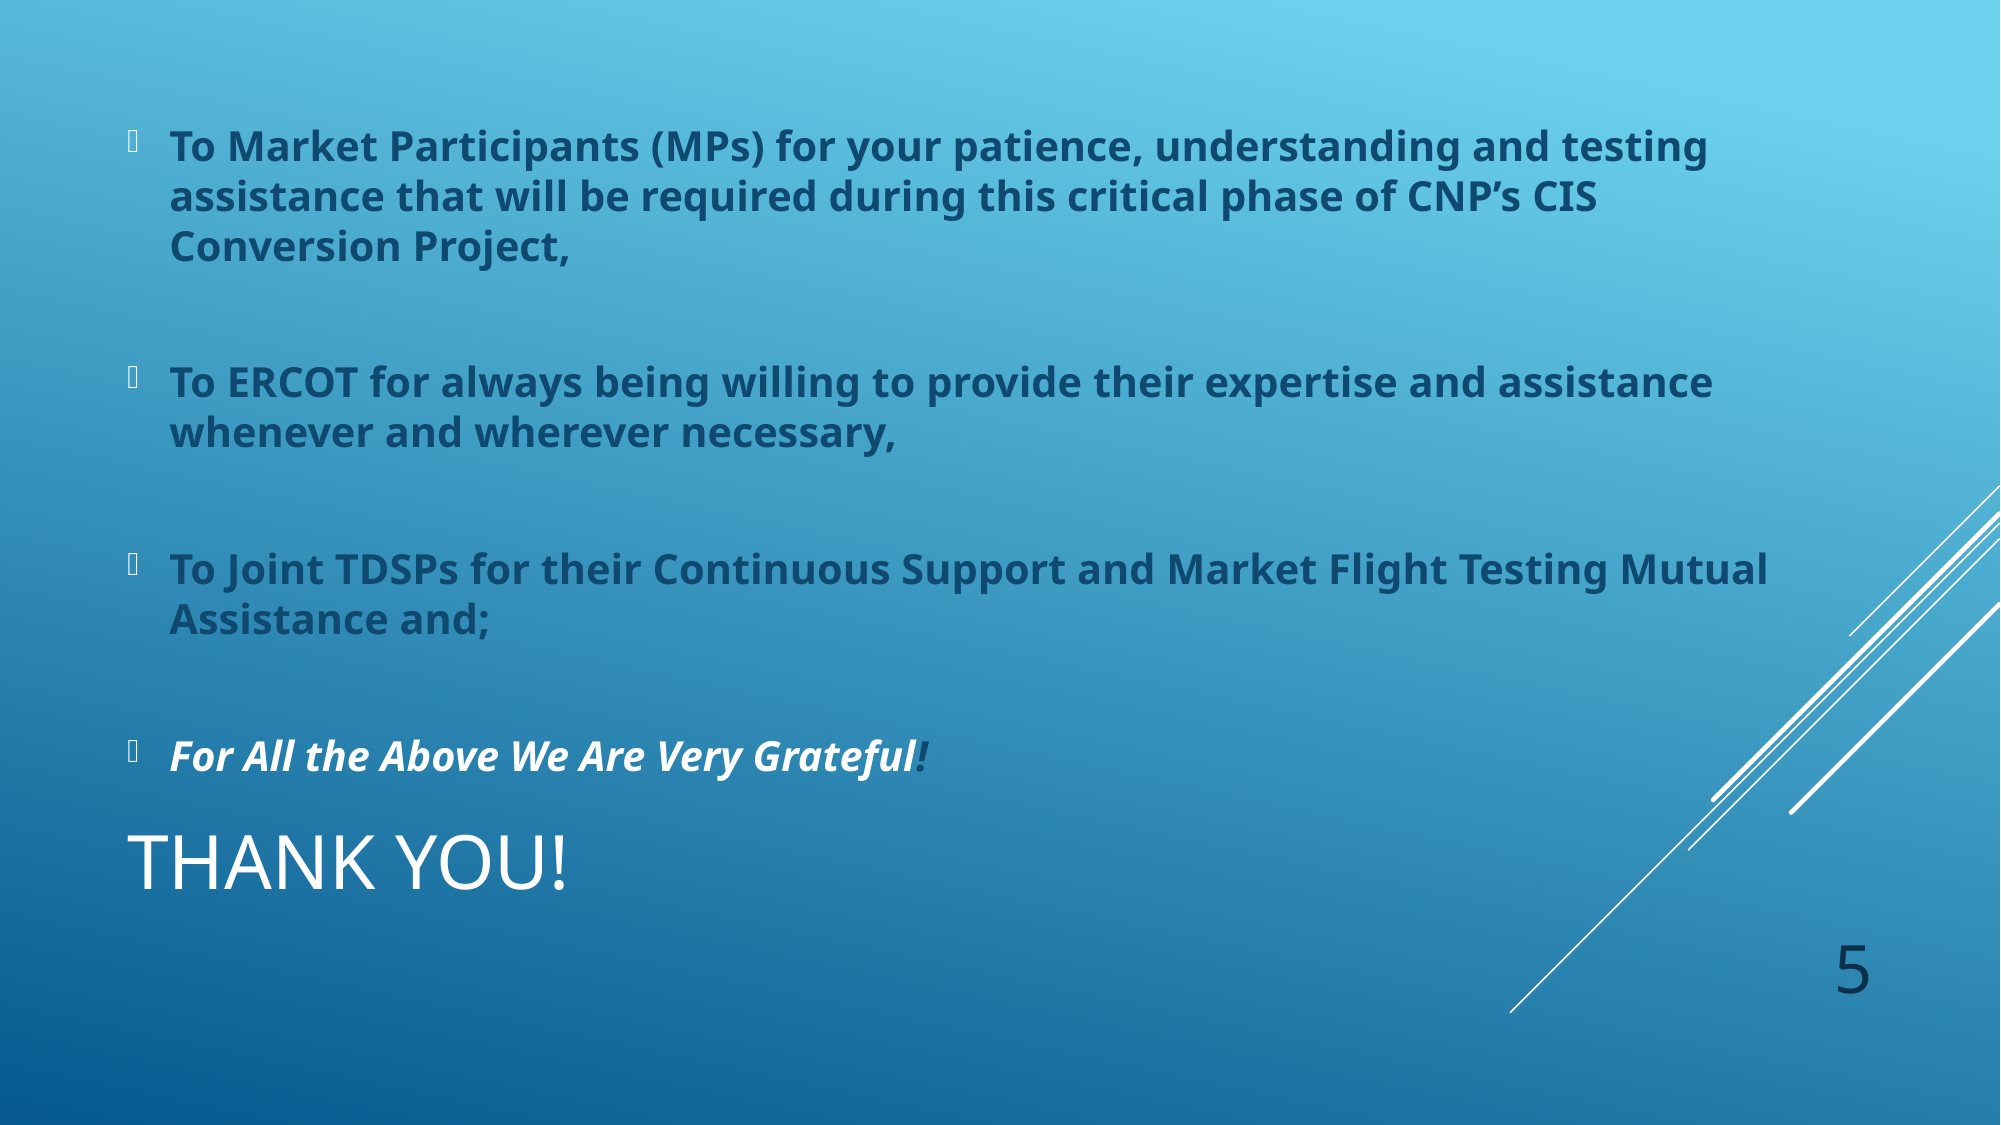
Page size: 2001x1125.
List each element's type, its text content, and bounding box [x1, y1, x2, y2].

list To Market Participants (MPs) for your patience, understanding and testing assistance that will be required during this critical phase of CNP’s CIS Conversion Project, To ERCOT for always being willing to provide their expertise and assistance whenever and wherever necessary, To Joint TDSPs for their Continuous Support and Market Flight Testing Mutual Assistance and; For All the Above We Are Very Grateful! [112, 112, 1851, 789]
title Thank YOU! [112, 789, 1513, 984]
slide_number 5 [1700, 915, 1888, 1025]
